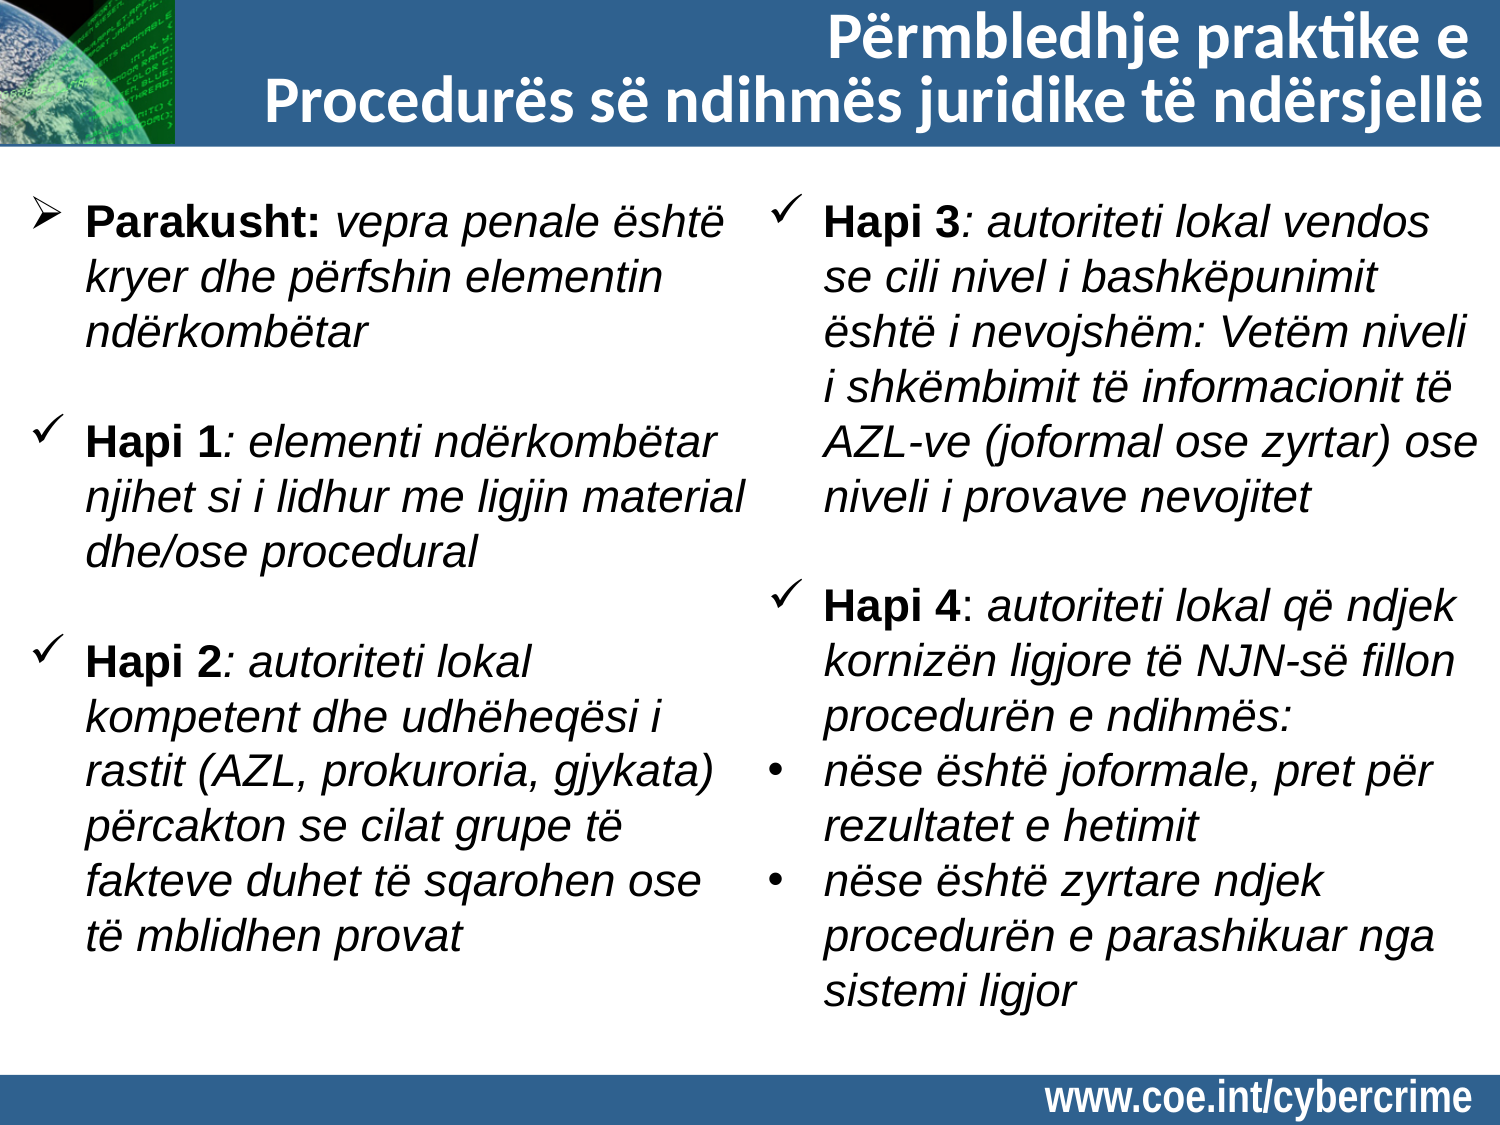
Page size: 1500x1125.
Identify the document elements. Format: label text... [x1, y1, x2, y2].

text_box Përmbledhje praktike e Procedurës së ndihmës juridike të ndërsjellë [177, 0, 1500, 149]
text_box [0, 1073, 1030, 1125]
text_box Parakusht: vepra penale është kryer dhe përfshin elementin ndërkombëtar Hapi 1: elementi ndërkombëtar njihet si i lidhur me ligjin material dhe/ose procedural Hapi 2: autoriteti lokal kompetent dhe udhëheqësi i rastit (AZL, prokuroria, gjykata) përcakton se cilat grupe të fakteve duhet të sqarohen ose të mblidhen provat [14, 183, 752, 1024]
text_box www.coe.int/cybercrime [1030, 1079, 1500, 1125]
picture [0, 0, 175, 144]
text_box Hapi 3: autoriteti lokal vendos se cili nivel i bashkëpunimit është i nevojshëm: Vetëm niveli i shkëmbimit të informacionit të AZL-ve (joformal ose zyrtar) ose niveli i provave nevojitet Hapi 4: autoriteti lokal që ndjek kornizën ligjore të NJN-së fillon procedurën e ndihmës: nëse është joformale, pret për rezultatet e hetimit nëse është zyrtare ndjek procedurën e parashikuar nga sistemi ligjor [752, 183, 1500, 1079]
